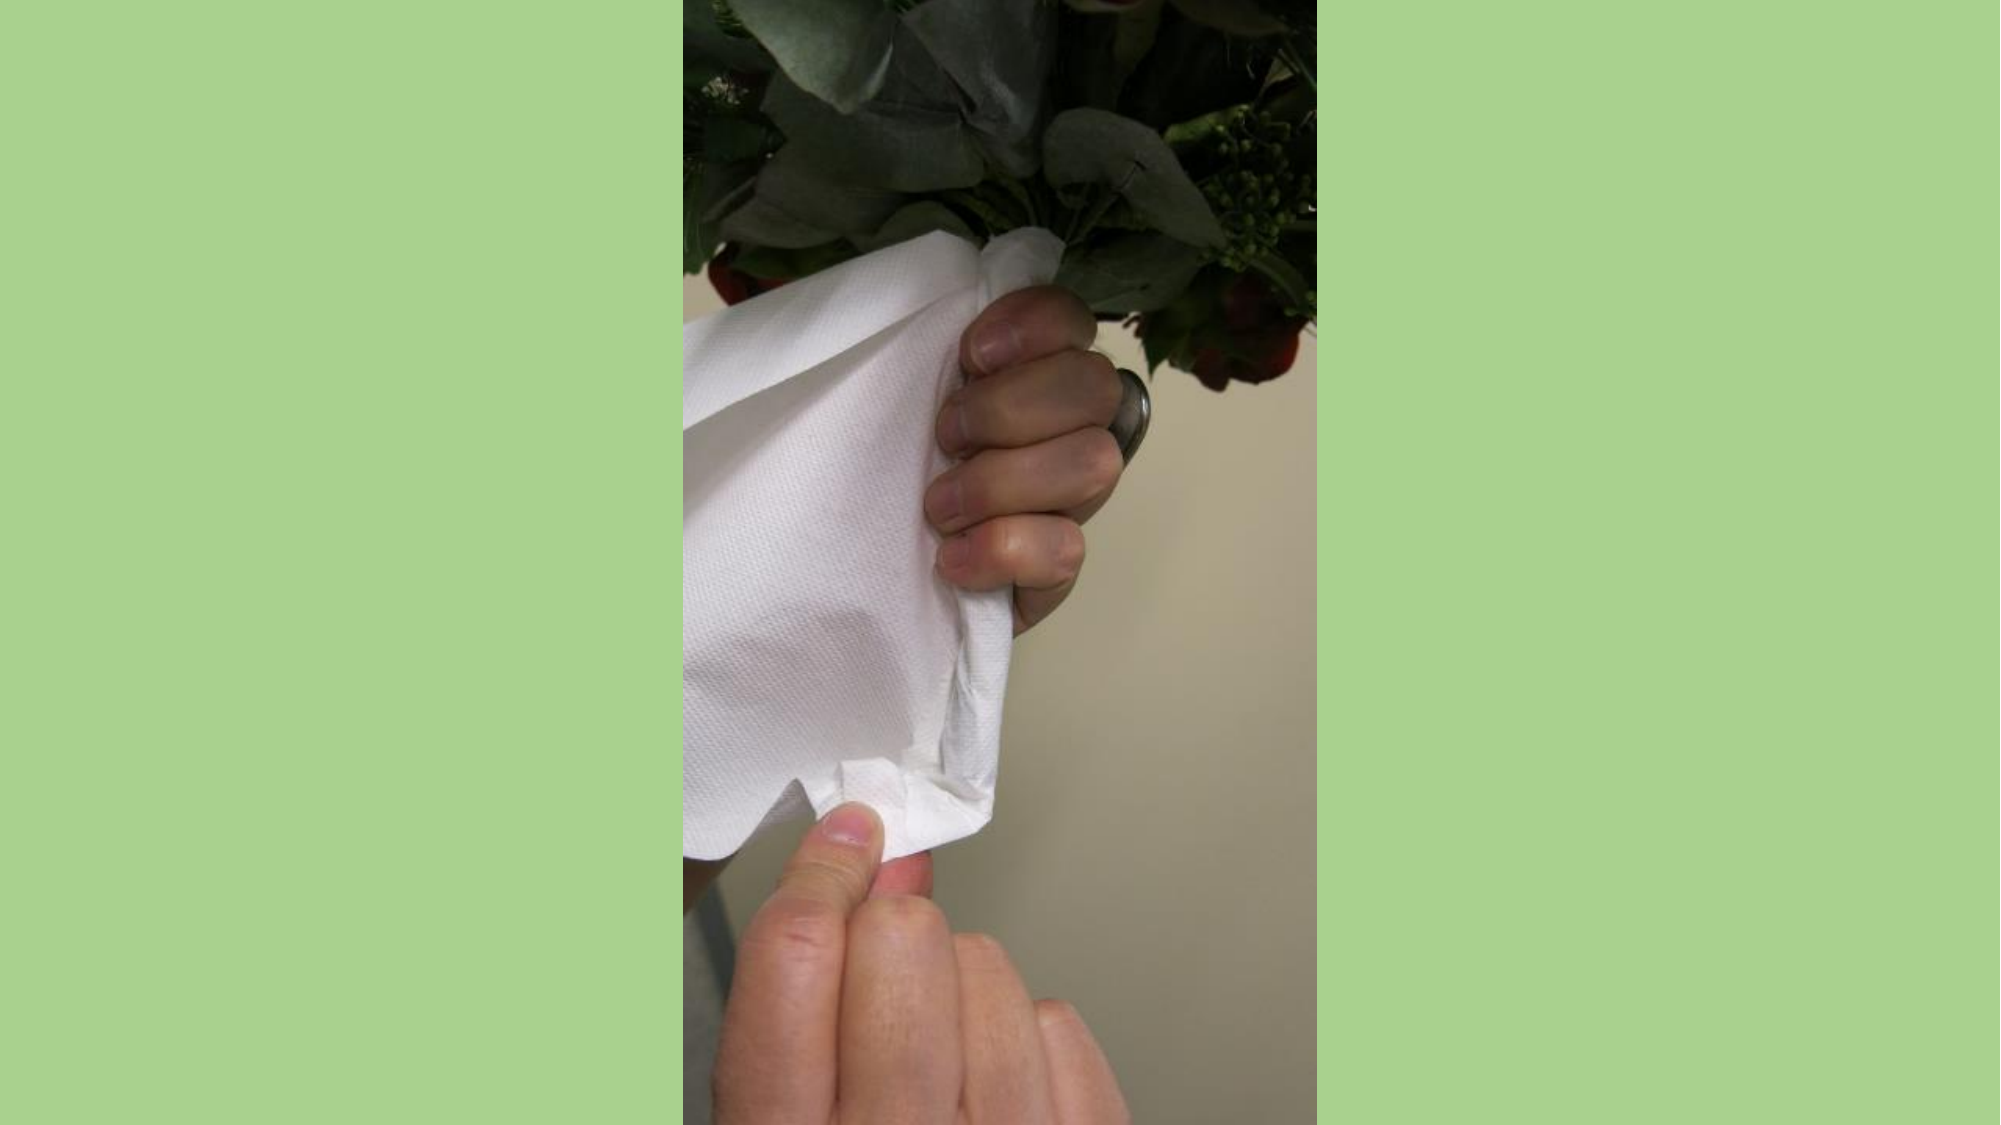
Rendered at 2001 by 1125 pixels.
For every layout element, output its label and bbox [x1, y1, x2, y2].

picture [683, 0, 1317, 1125]
